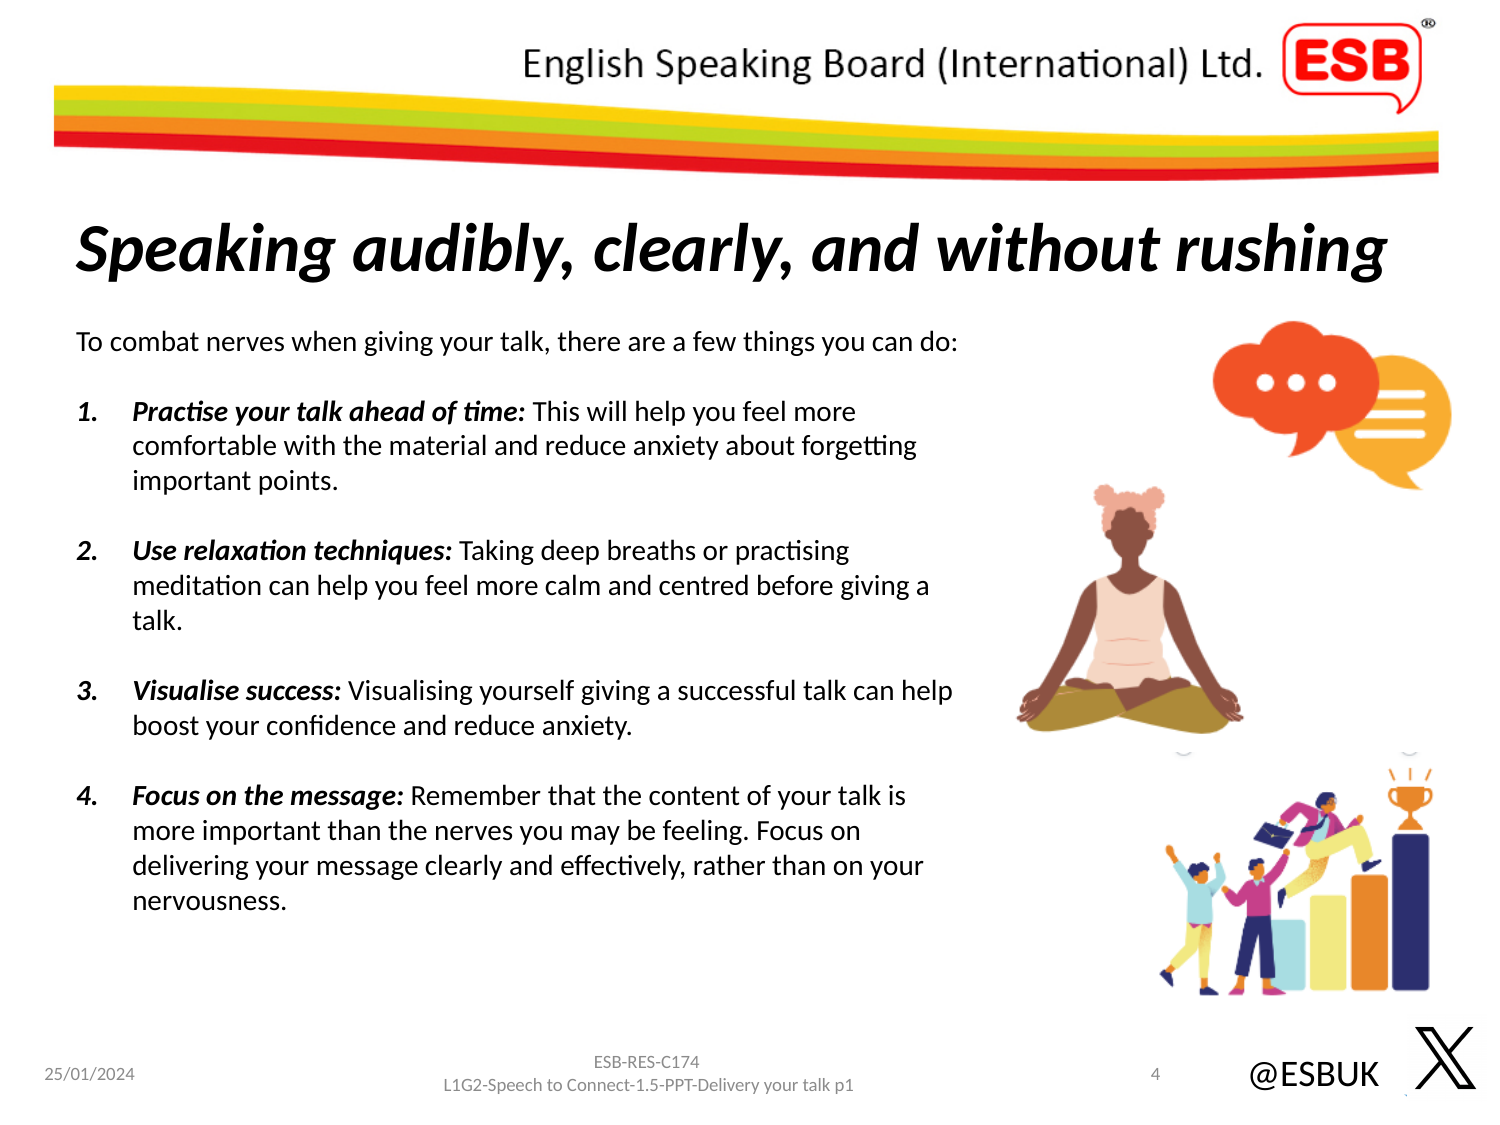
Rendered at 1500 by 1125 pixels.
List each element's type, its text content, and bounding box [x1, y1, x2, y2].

title Speaking audibly, clearly, and without rushing [61, 184, 1456, 315]
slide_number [29, 1042, 367, 1103]
text_box To combat nerves when giving your talk, there are a few things you can do: Practise your talk ahead of time: This will help you feel more comfortable with the material and reduce anxiety about forgetting important points. Use relaxation techniques: Taking deep breaths or practising meditation can help you feel more calm and centred before giving a talk. Visualise success: Visualising yourself giving a successful talk can help boost your confidence and reduce anxiety. Focus on the message: Remember that the content of your talk is more important than the nerves you may be feeling. Focus on delivering your message clearly and effectively, rather than on your nervousness. [61, 314, 983, 954]
picture [0, 0, 1500, 189]
slide_number 4 [930, 1042, 1176, 1103]
footer ESB-RES-C174 L1G2-Speech to Connect-1.5-PPT-Delivery your talk p1 [395, 1042, 902, 1103]
picture [1009, 312, 1487, 1102]
